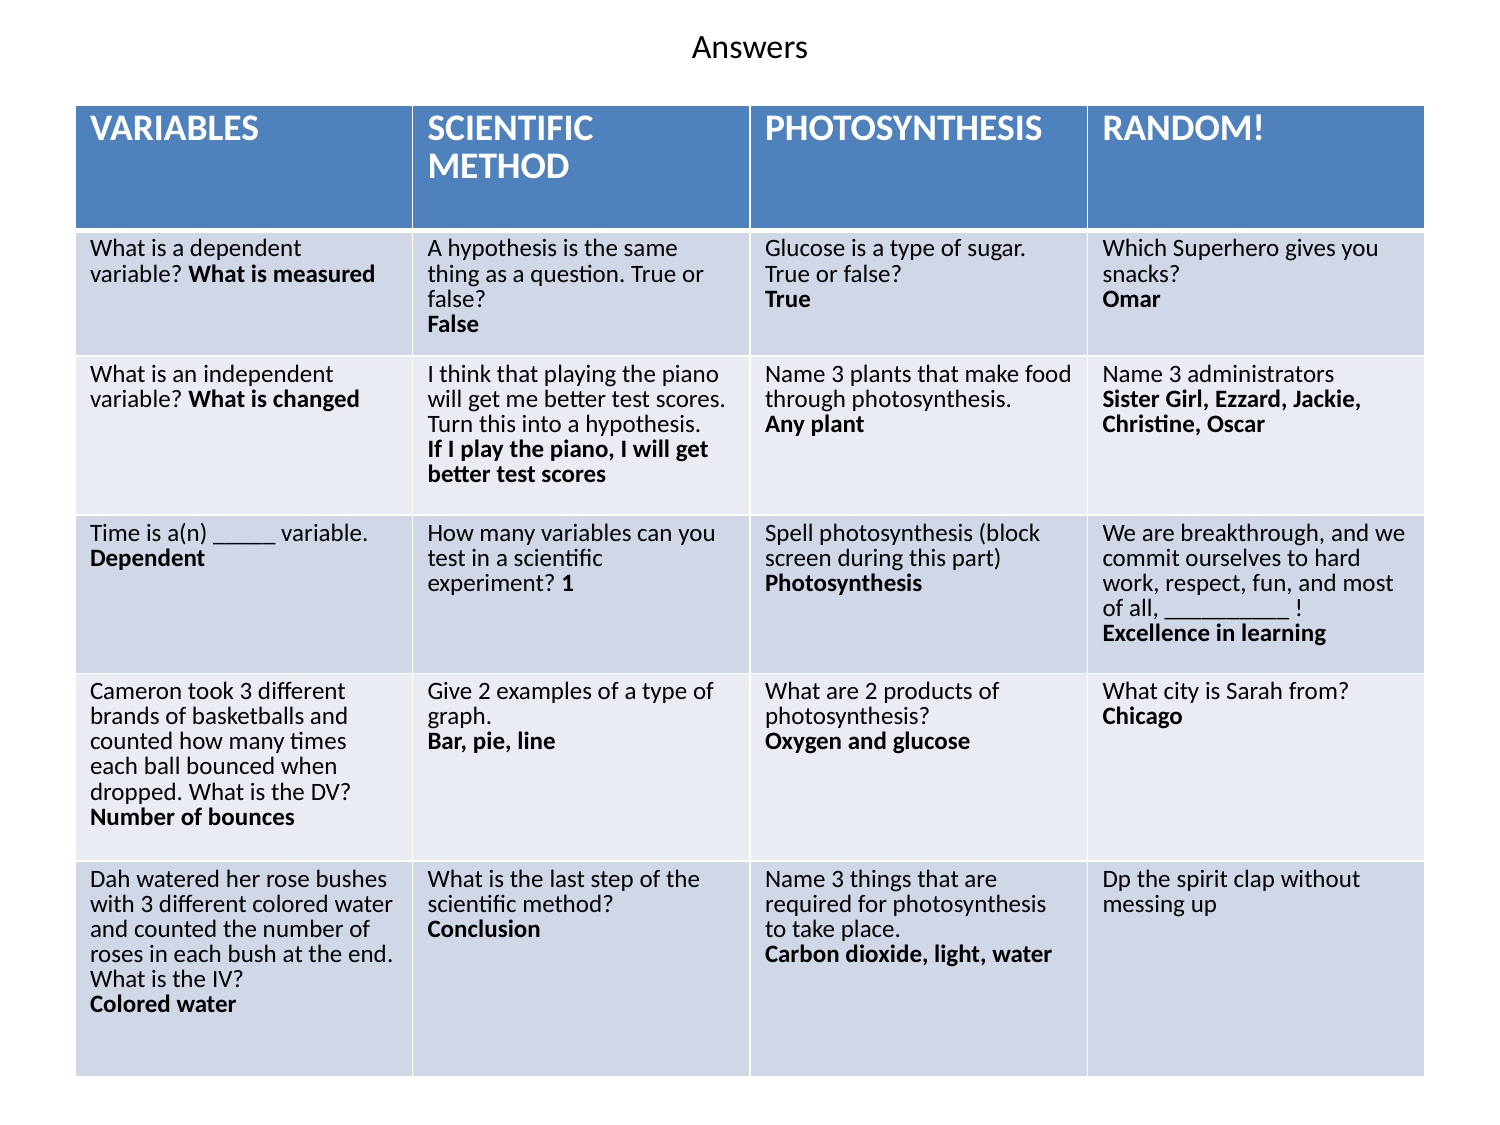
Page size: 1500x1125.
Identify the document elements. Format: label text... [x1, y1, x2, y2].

table_cell Spell photosynthesis (block screen during this part) Photosynthesis [751, 516, 1087, 673]
table_cell A hypothesis is the same thing as a question. True or false? False [413, 233, 749, 355]
table_cell Which Superhero gives you snacks? Omar [1088, 233, 1424, 355]
table_cell Cameron took 3 different brands of basketballs and counted how many times each ball bounced when dropped. What is the DV? Number of bounces [76, 674, 412, 860]
table_cell Time is a(n) _____ variable. Dependent [76, 516, 412, 673]
table_cell Name 3 plants that make food through photosynthesis. Any plant [751, 357, 1087, 514]
table_cell Give 2 examples of a type of graph. Bar, pie, line [413, 674, 749, 860]
title Answers [75, 17, 1425, 74]
table_cell Glucose is a type of sugar. True or false? True [751, 233, 1087, 355]
table_header SCIENTIFIC METHOD [413, 106, 749, 228]
table_header VARIABLES [76, 106, 412, 228]
table_cell Name 3 things that are required for photosynthesis to take place. Carbon dioxide, light, water [751, 862, 1087, 1076]
table_cell What is a dependent variable? What is measured [76, 233, 412, 355]
table_cell What are 2 products of photosynthesis? Oxygen and glucose [751, 674, 1087, 860]
table_header PHOTOSYNTHESIS [751, 106, 1087, 228]
table_cell I think that playing the piano will get me better test scores. Turn this into a hypothesis. If I play the piano, I will get better test scores [413, 357, 749, 514]
table_cell Dp the spirit clap without messing up [1088, 862, 1424, 1076]
table_header RANDOM! [1088, 106, 1424, 228]
table_cell What city is Sarah from? Chicago [1088, 674, 1424, 860]
table_cell What is the last step of the scientific method? Conclusion [413, 862, 749, 1076]
table_cell Dah watered her rose bushes with 3 different colored water and counted the number of roses in each bush at the end. What is the IV? Colored water [76, 862, 412, 1076]
table_cell How many variables can you test in a scientific experiment? 1 [413, 516, 749, 673]
table_cell What is an independent variable? What is changed [76, 357, 412, 514]
table_cell We are breakthrough, and we commit ourselves to hard work, respect, fun, and most of all, __________ ! Excellence in learning [1088, 516, 1424, 673]
table_cell Name 3 administrators Sister Girl, Ezzard, Jackie, Christine, Oscar [1088, 357, 1424, 514]
